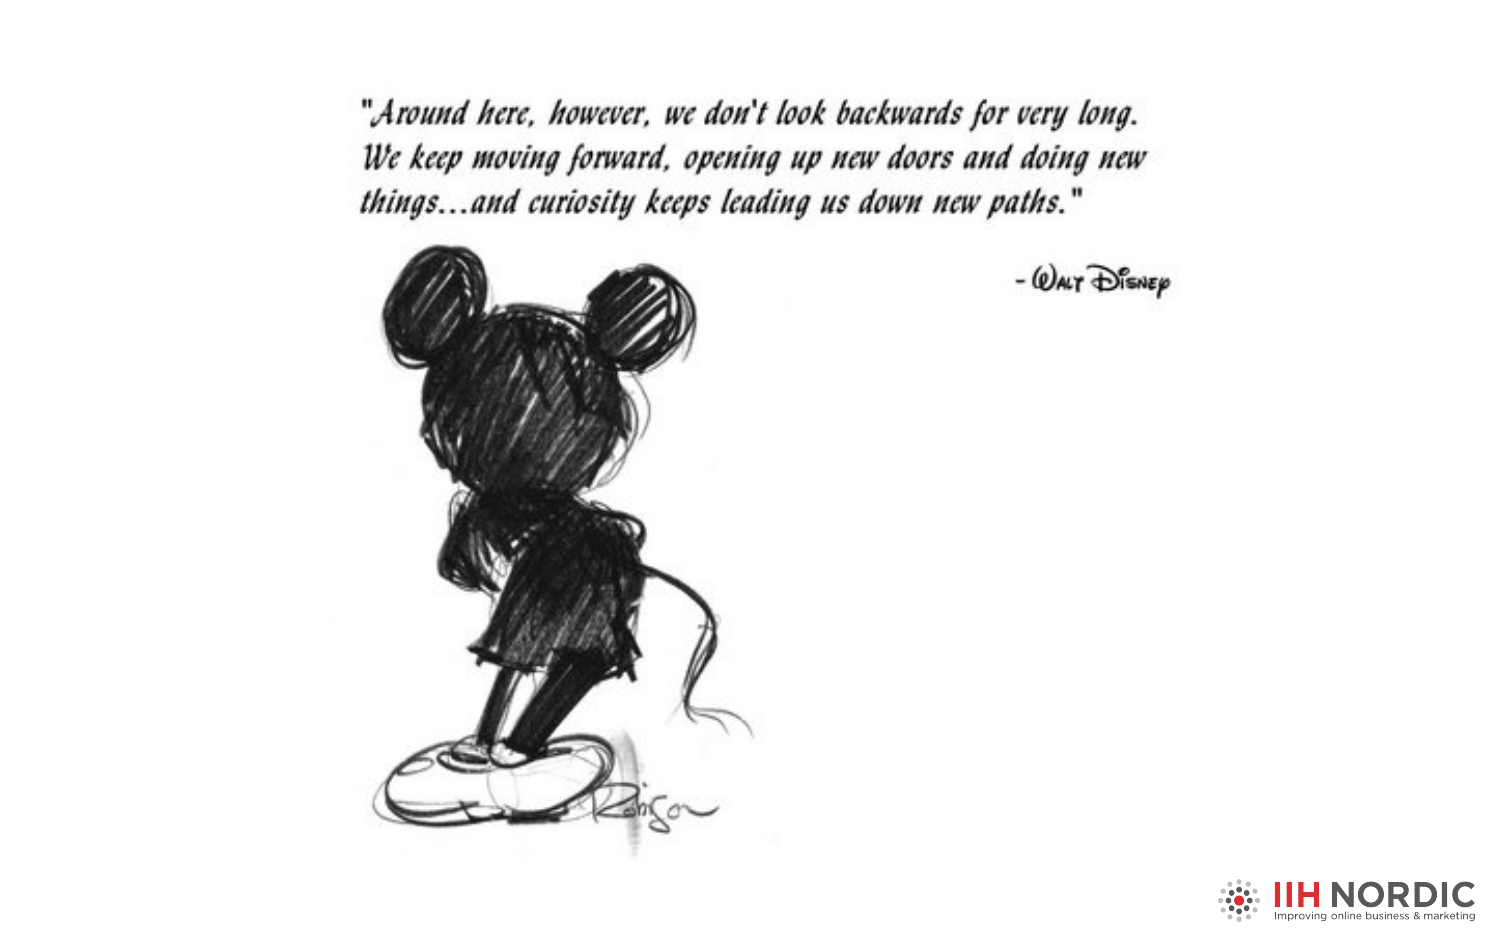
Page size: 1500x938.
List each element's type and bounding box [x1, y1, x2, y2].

picture [1217, 879, 1476, 922]
picture [284, 48, 1347, 862]
